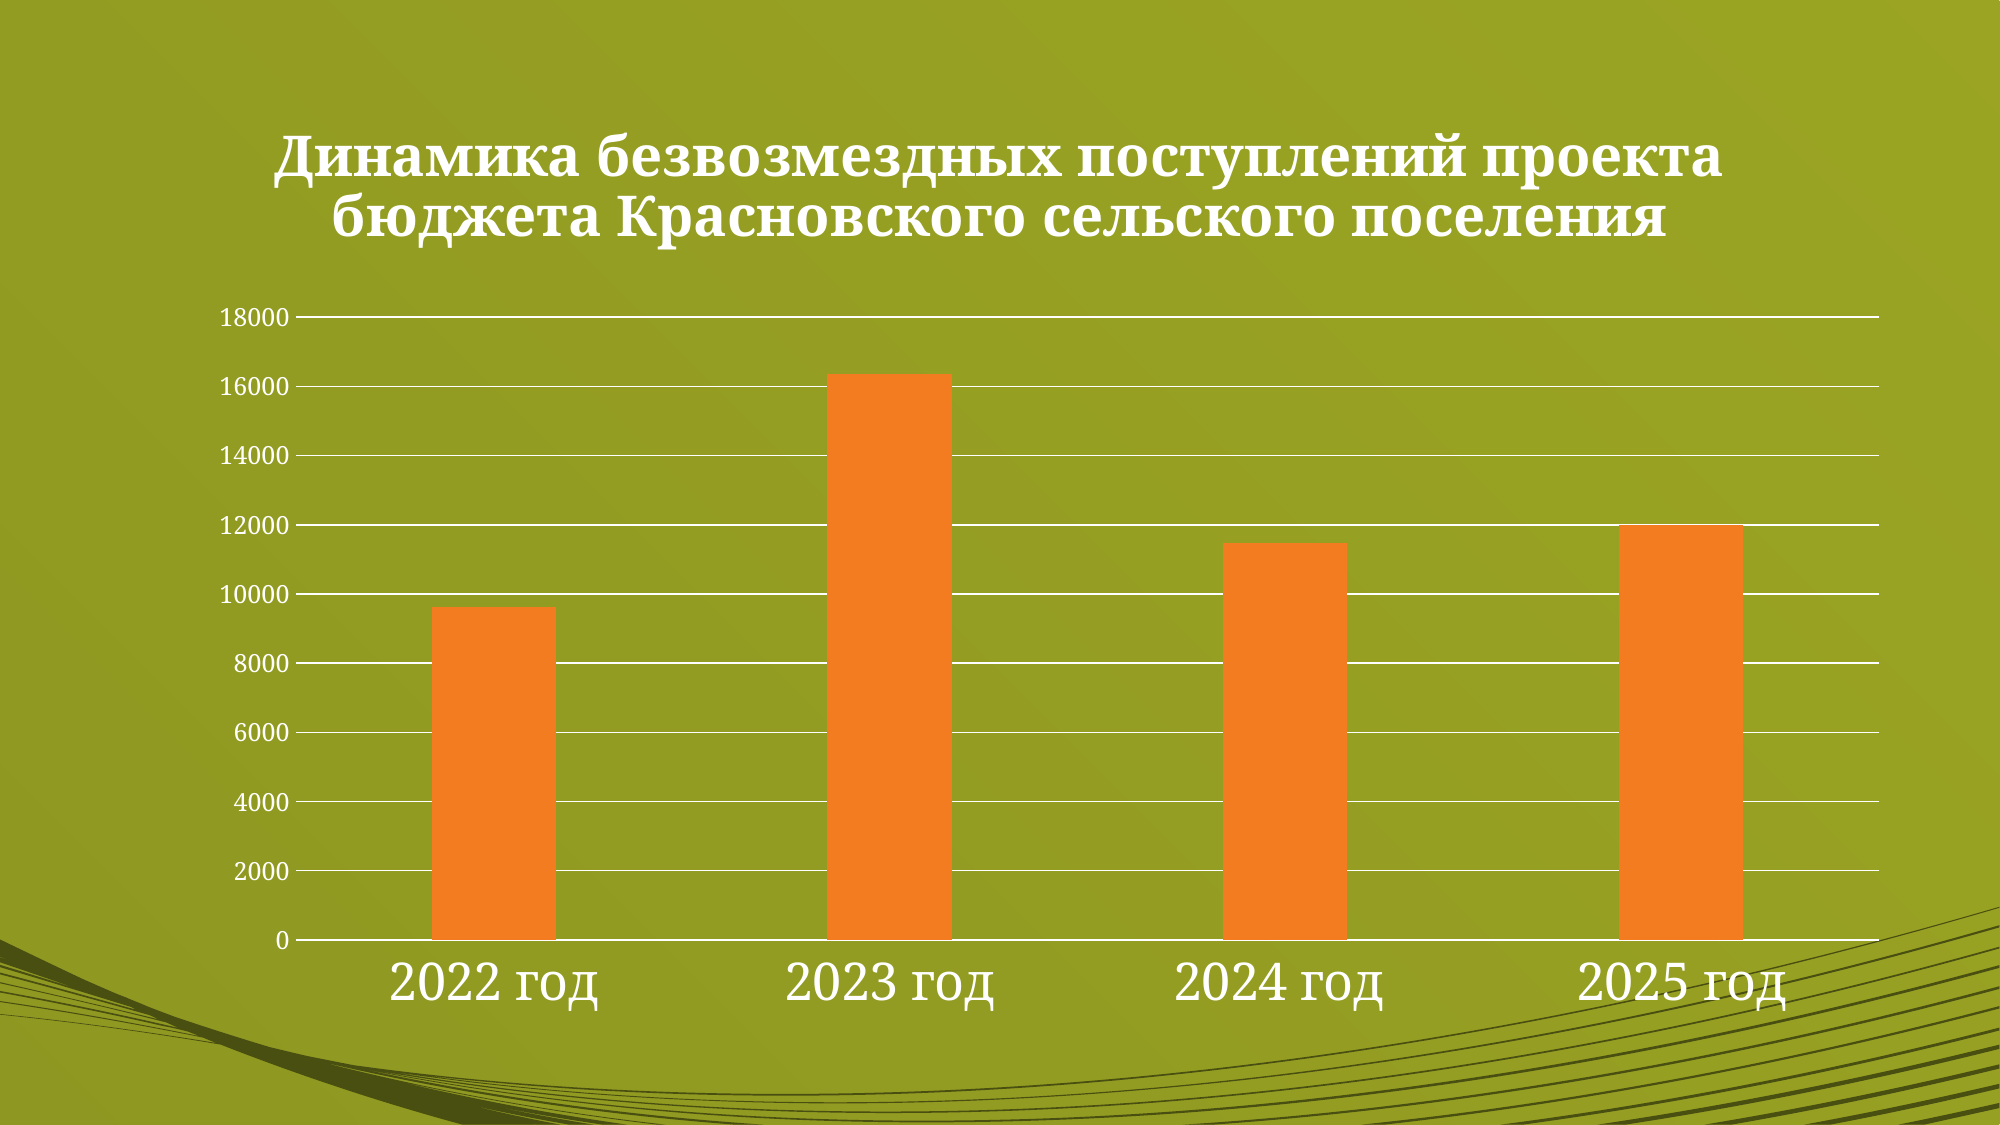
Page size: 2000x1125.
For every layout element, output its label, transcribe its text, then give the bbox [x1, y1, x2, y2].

title Динамика безвозмездных поступлений проекта бюджета Красновского сельского поселения [249, 65, 1750, 257]
chart [89, 299, 1886, 1059]
